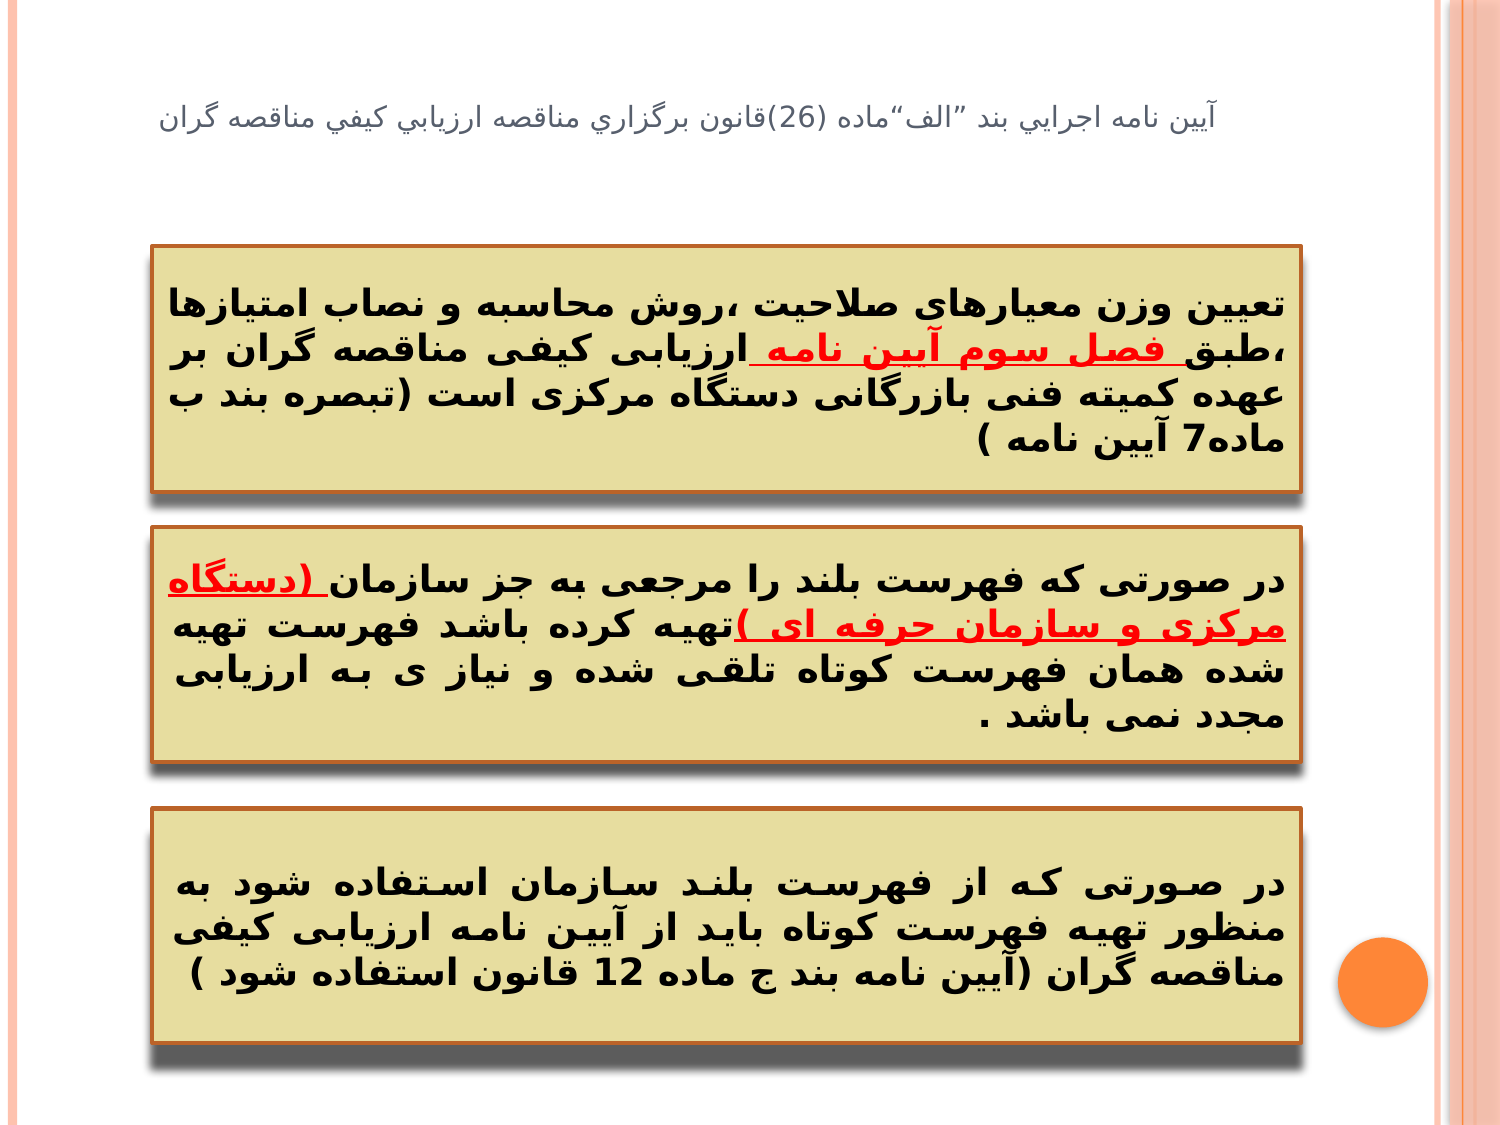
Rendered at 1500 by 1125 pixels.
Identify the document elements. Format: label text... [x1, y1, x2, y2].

text_box آيين نامه اجرايي بند ”الف“ماده (26)قانون برگزاري مناقصه ارزيابي كيفي مناقصه گران [75, 45, 1300, 141]
text_box در صورتی که از فهرست بلند سازمان استفاده شود به منظور تهیه فهرست کوتاه باید از آیین نامه ارزیابی کیفی مناقصه گران (آیین نامه بند ج ماده 12 قانون استفاده شود ) [150, 806, 1303, 1045]
text_box تعیین وزن معیارهای صلاحیت ،روش محاسبه و نصاب امتیازها ،طبق فصل سوم آیین نامه ارزیابی کیفی مناقصه گران بر عهده کمیته فنی بازرگانی دستگاه مرکزی است (تبصره بند ب ماده7 آیین نامه ) [150, 244, 1303, 494]
text_box در صورتی که فهرست بلند را مرجعی به جز سازمان (دستگاه مرکزی و سازمان حرفه ای )تهیه کرده باشد فهرست تهیه شده همان فهرست کوتاه تلقی شده و نیاز ی به ارزیابی مجدد نمی باشد . [150, 525, 1303, 764]
